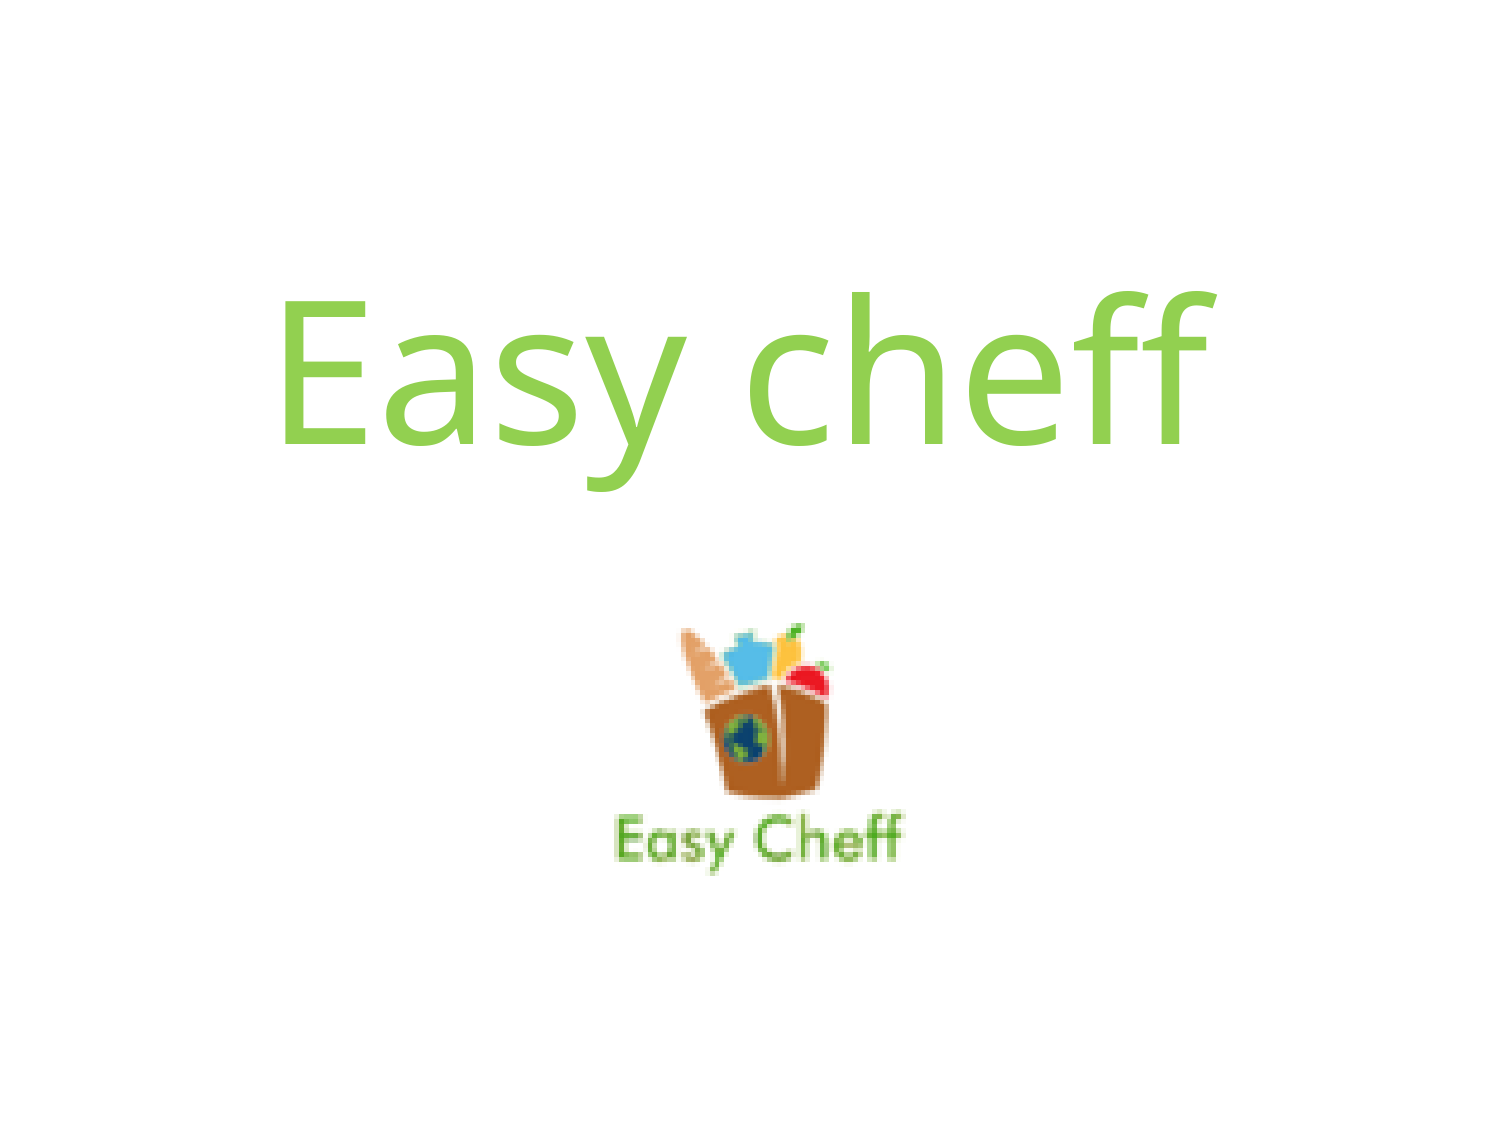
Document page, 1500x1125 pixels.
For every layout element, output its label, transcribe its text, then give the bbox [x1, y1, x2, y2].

picture [371, 385, 1169, 1082]
title Easy cheff [100, 243, 1376, 485]
